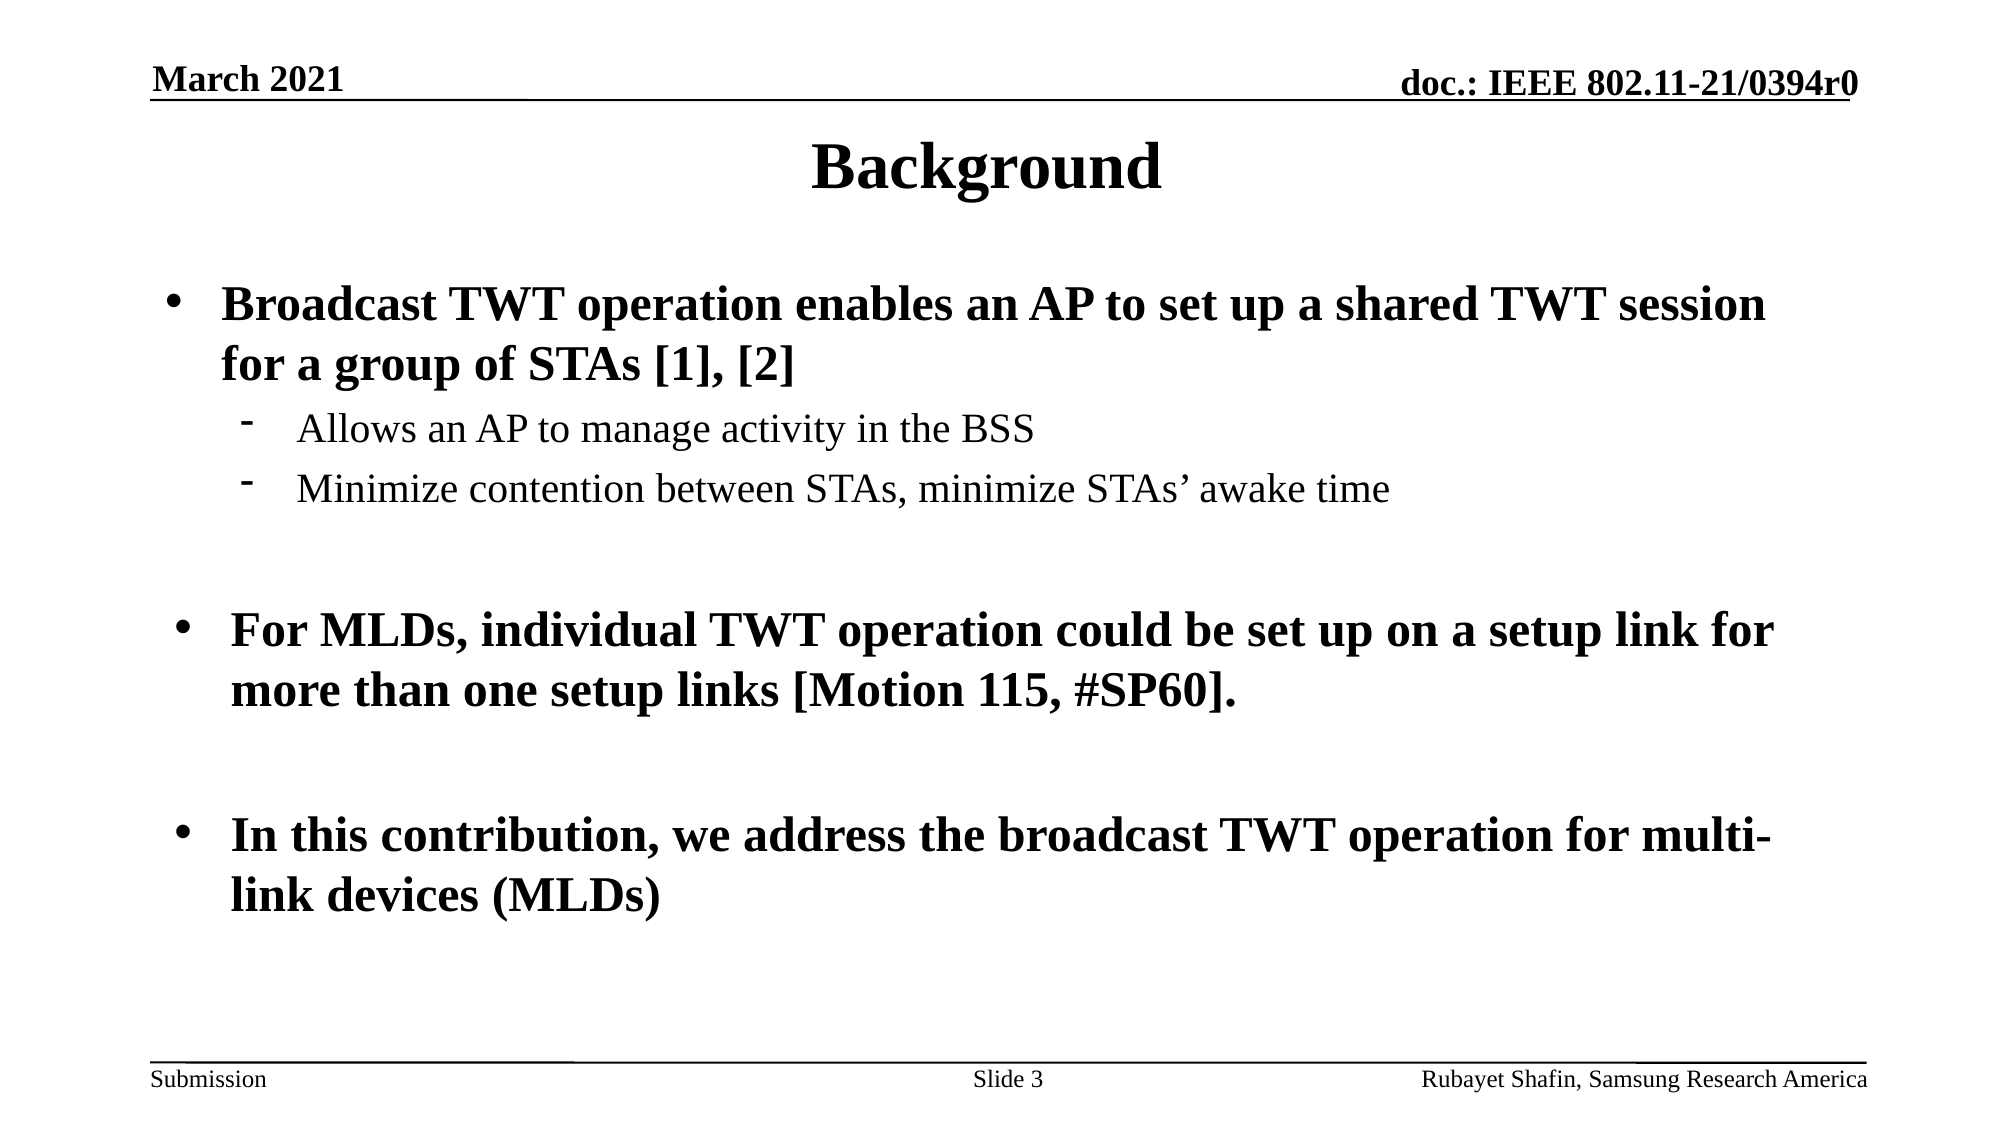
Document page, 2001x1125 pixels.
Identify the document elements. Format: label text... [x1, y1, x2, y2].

slide_number Slide 3 [950, 1061, 1067, 1123]
footer Rubayet Shafin, Samsung Research America [1171, 1061, 1869, 1093]
title Background [137, 74, 1838, 250]
list Broadcast TWT operation enables an AP to set up a shared TWT session for a group of STAs [1], [2] Allows an AP to manage activity in the BSS Minimize contention between STAs, minimize STAs’ awake time For MLDs, individual TWT operation could be set up on a setup link for more than one setup links [Motion 115, #SP60]. In this contribution, we address the broadcast TWT operation for multi-link devices (MLDs) [149, 262, 1850, 938]
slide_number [152, 54, 563, 100]
